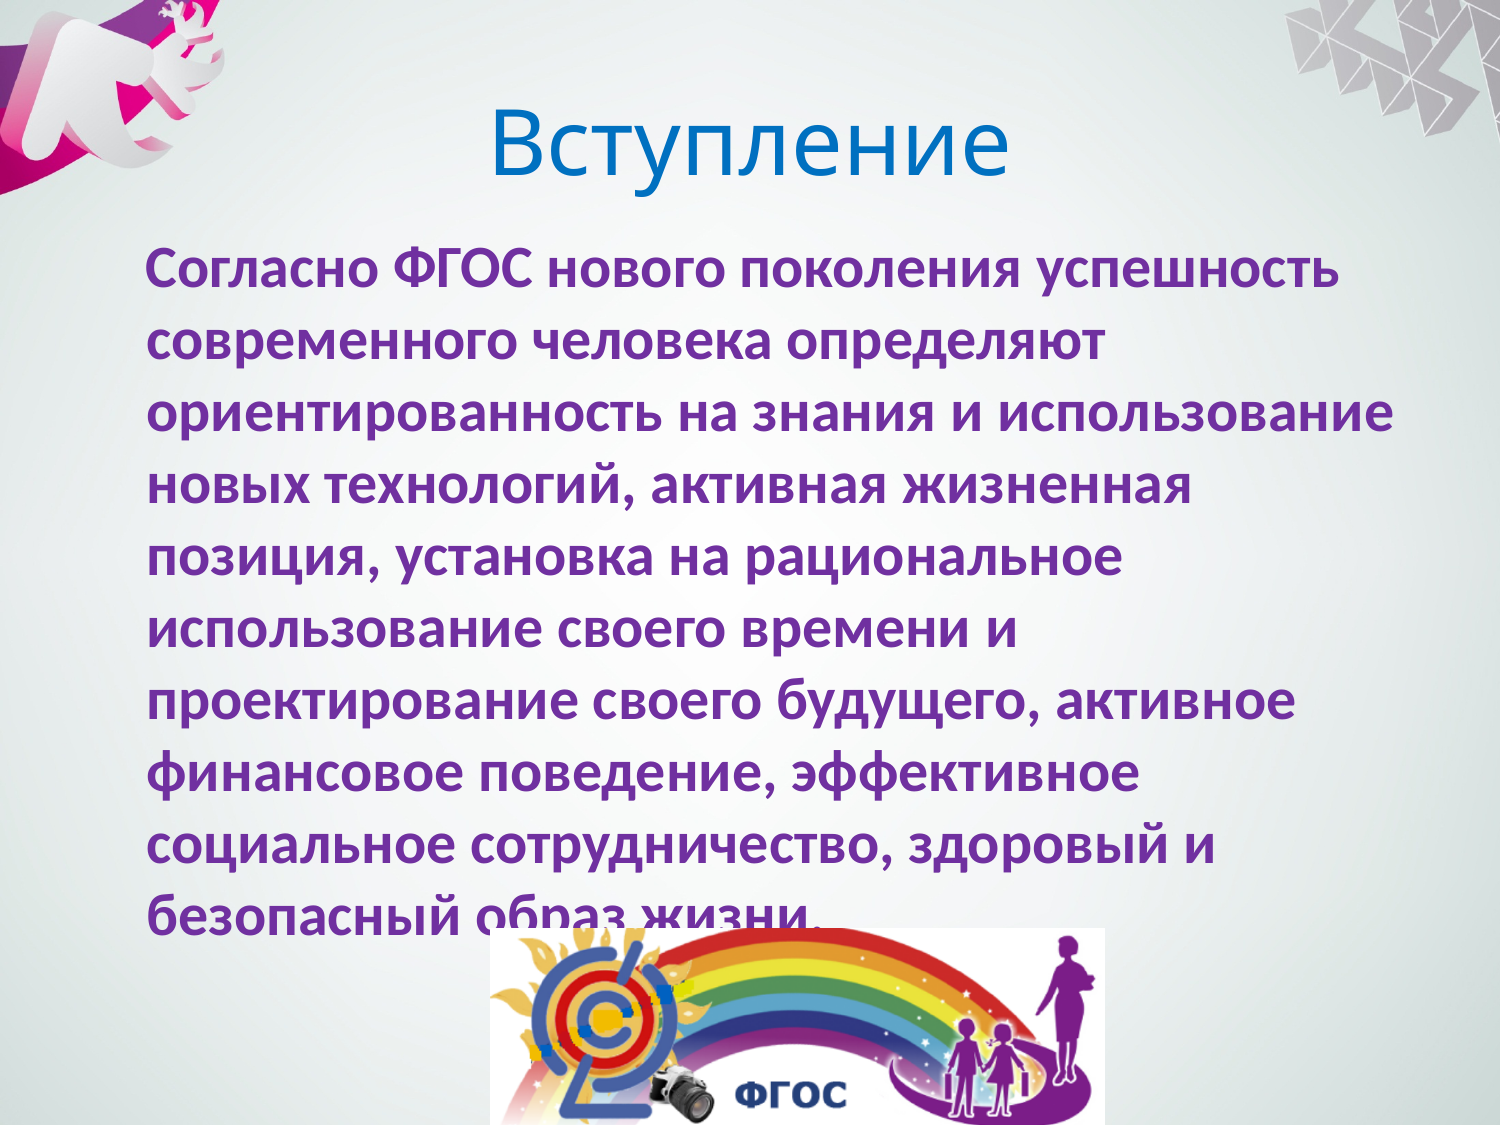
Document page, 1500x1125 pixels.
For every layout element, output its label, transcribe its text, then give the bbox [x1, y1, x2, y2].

list Согласно ФГОС нового поколения успешность современного человека определяют ориентированность на знания и использование новых технологий, активная жизненная позиция, установка на рациональное использование своего времени и проектирование своего будущего, активное финансовое поведение, эффективное социальное сотрудничество, здоровый и безопасный образ жизни. [76, 219, 1427, 963]
title Вступление [75, 45, 1425, 233]
picture [0, 0, 1500, 1125]
